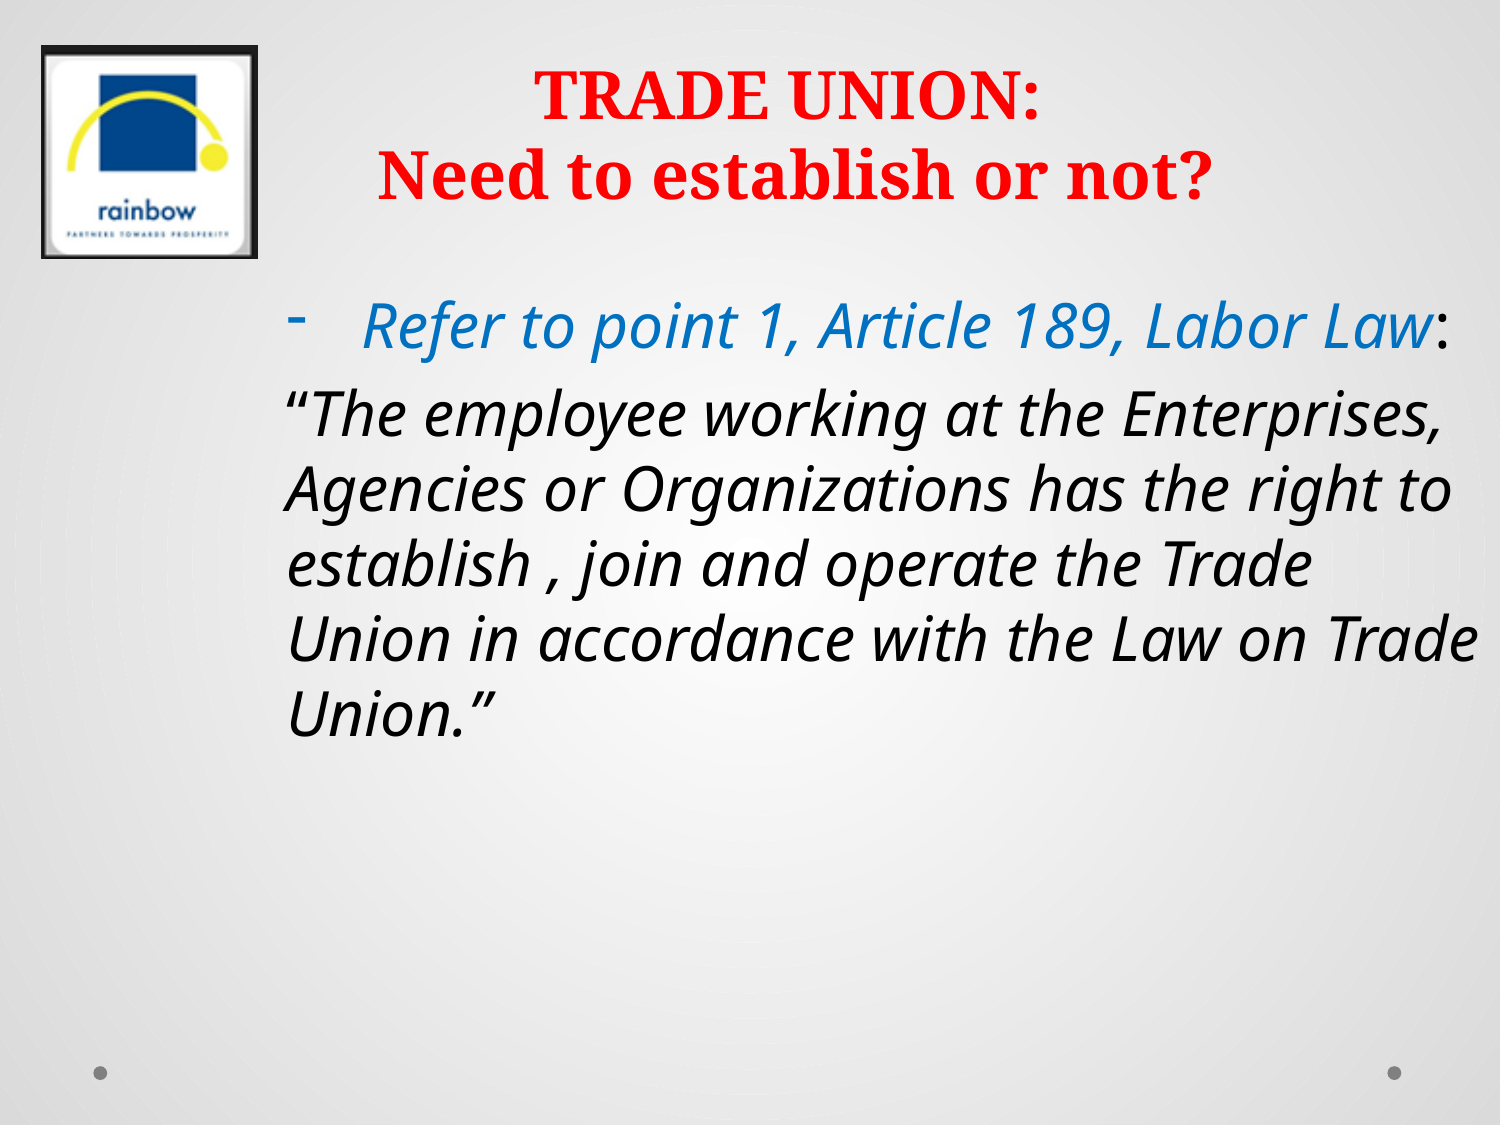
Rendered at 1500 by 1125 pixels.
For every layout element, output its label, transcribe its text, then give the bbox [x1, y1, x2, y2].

subtitle Refer to point 1, Article 189, Labor Law: “The employee working at the Enterprises, Agencies or Organizations has the right to establish , join and operate the Trade Union in accordance with the Law on Trade Union.” [271, 278, 1500, 976]
picture [40, 45, 258, 259]
title TRADE UNION: Need to establish or not? [94, 30, 1500, 220]
